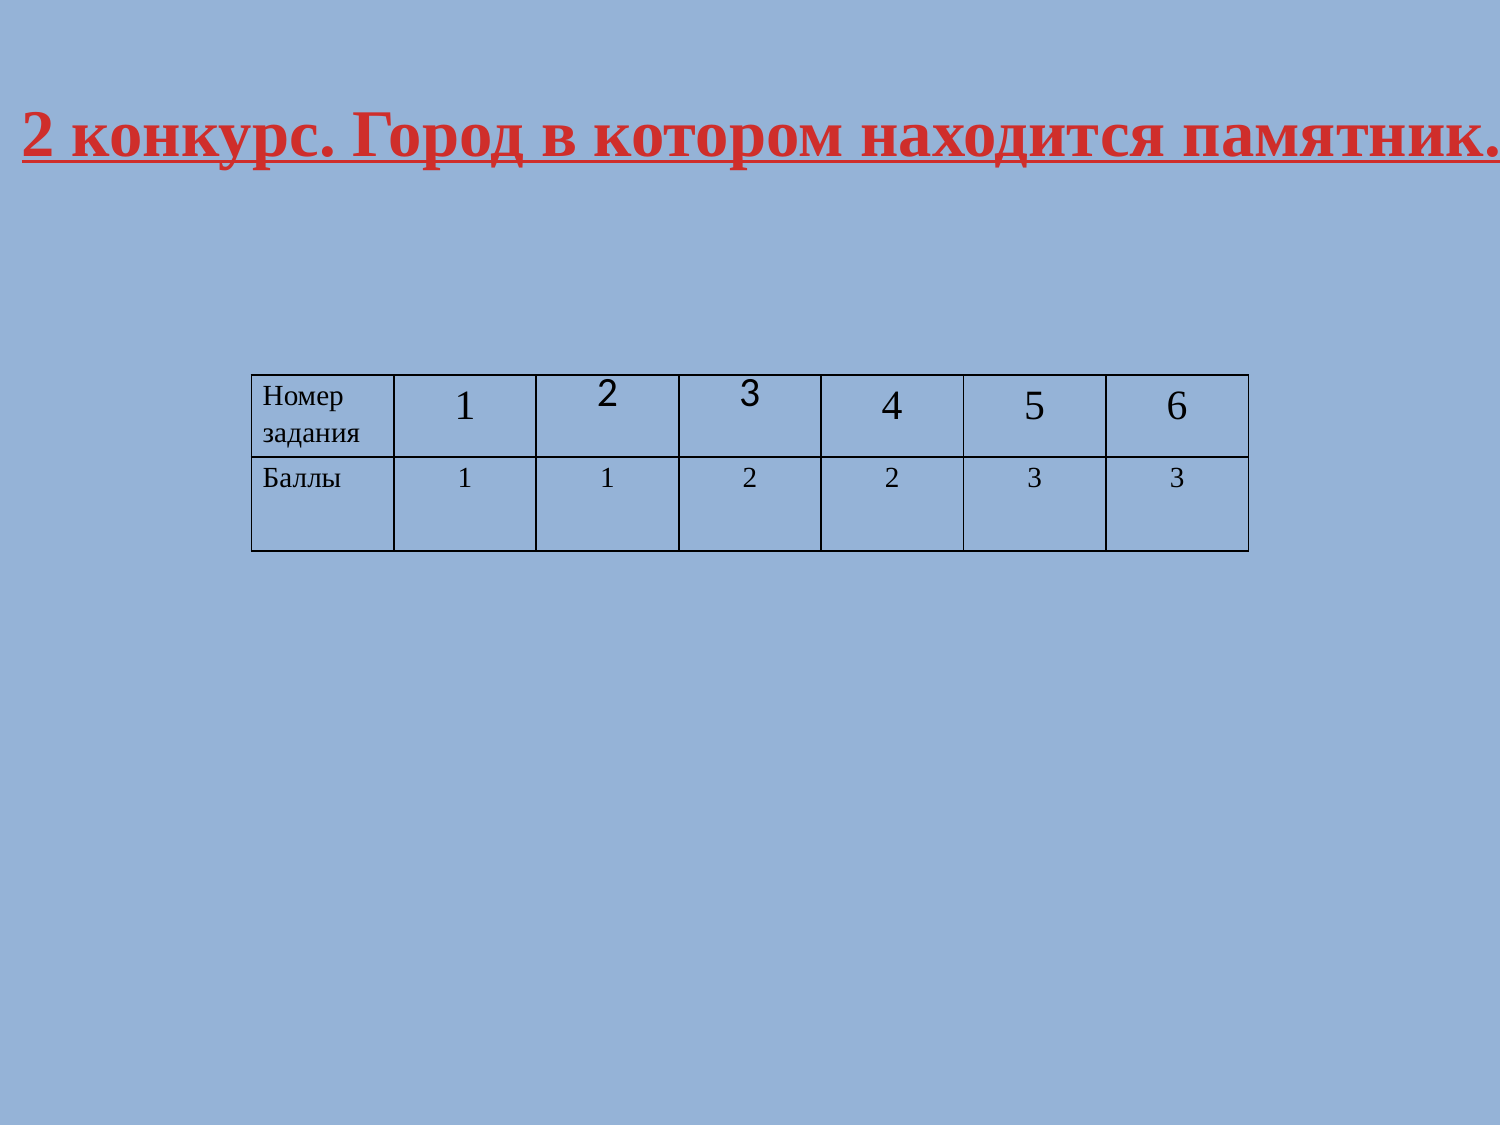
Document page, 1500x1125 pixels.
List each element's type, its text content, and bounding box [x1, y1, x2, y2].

table_header Номер задания [252, 376, 393, 456]
table_cell 2 [822, 458, 963, 550]
table_header 3 [680, 376, 820, 456]
table_header 2 [537, 376, 678, 456]
table_cell 3 [964, 458, 1105, 550]
table_header 6 [1107, 376, 1248, 456]
text_box 2 конкурс. Город в котором находится памятник. [0, 81, 1500, 177]
table_cell Баллы [252, 458, 393, 550]
table_cell 1 [537, 458, 678, 550]
table_header 1 [395, 376, 535, 456]
table_cell 3 [1107, 458, 1248, 550]
table_cell 2 [680, 458, 820, 550]
table_header 5 [964, 376, 1105, 456]
table_cell 1 [395, 458, 535, 550]
table_header 4 [822, 376, 963, 456]
